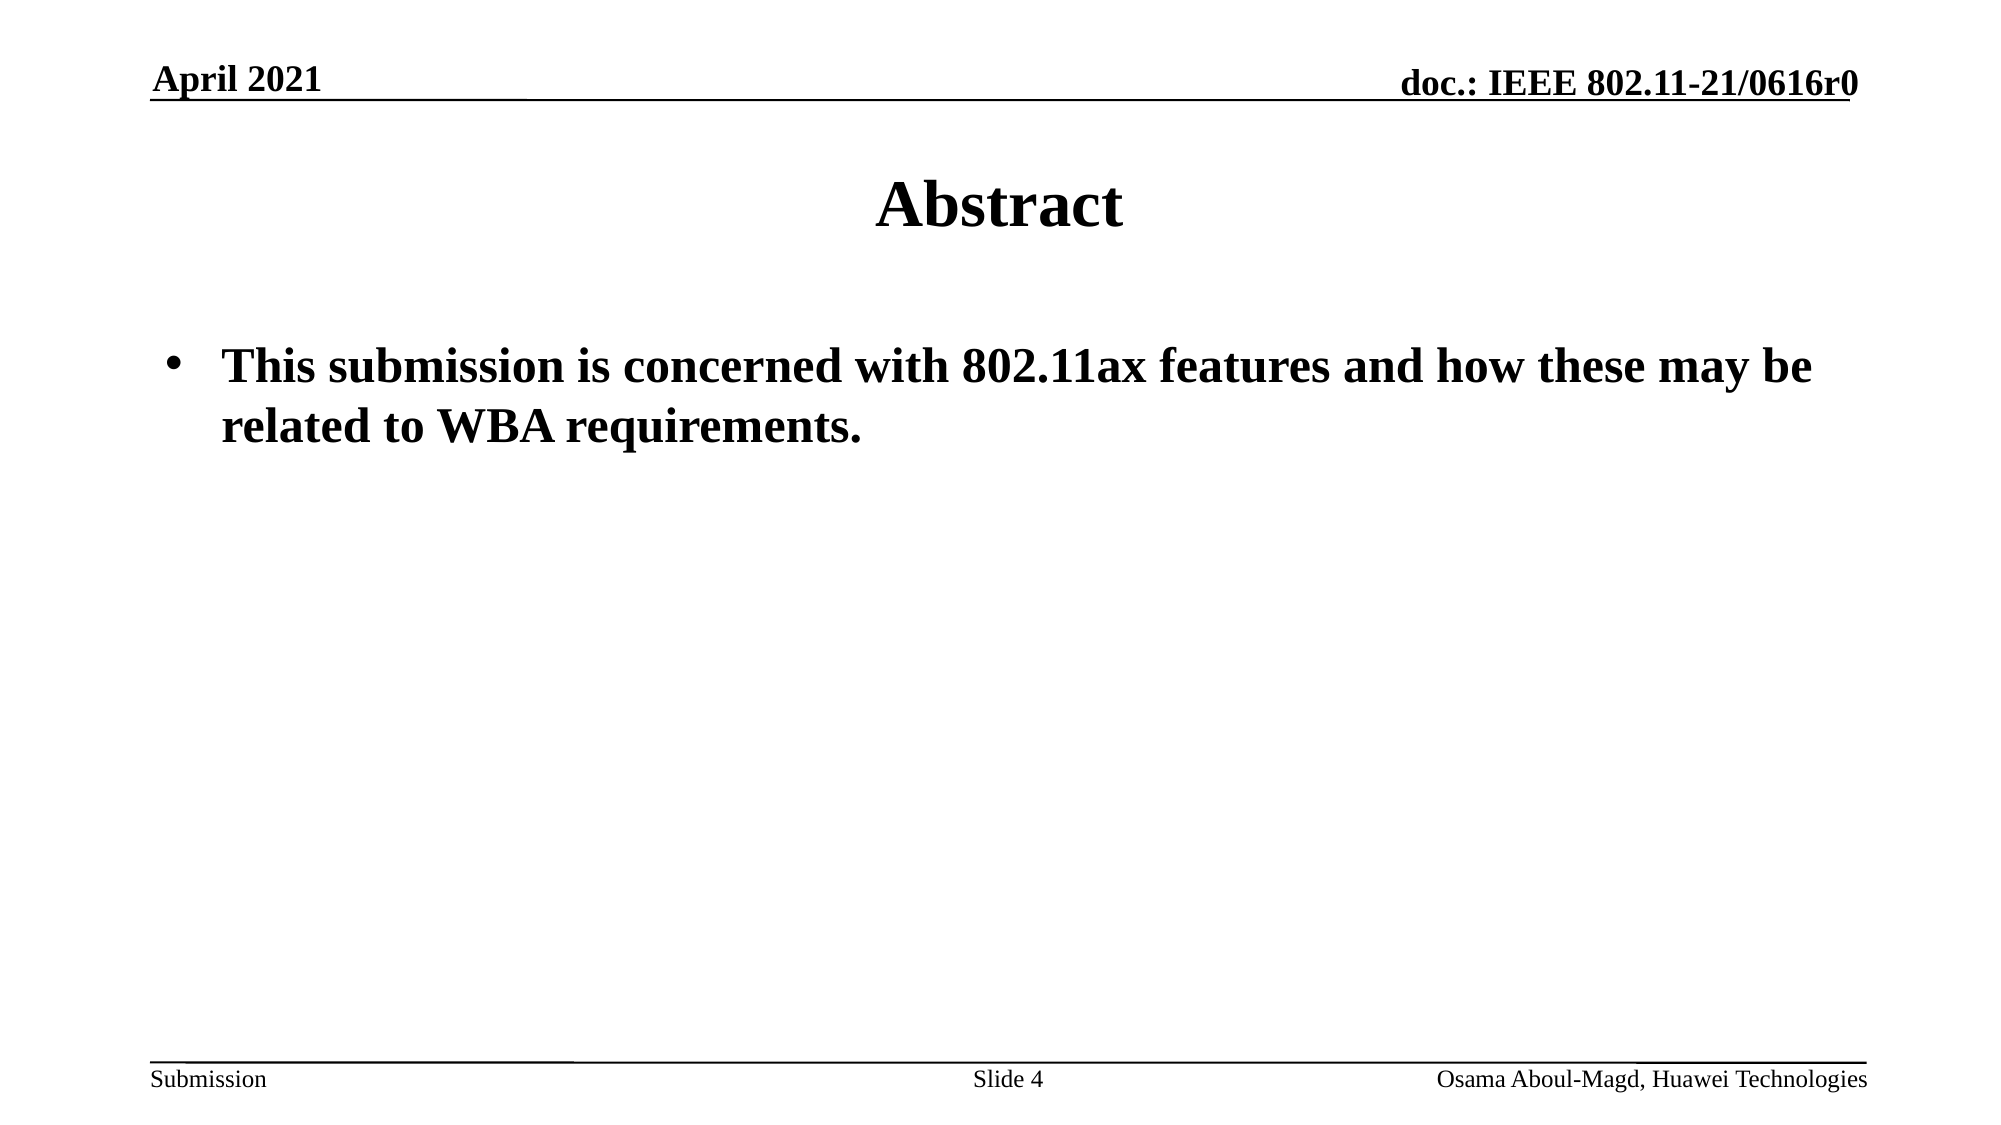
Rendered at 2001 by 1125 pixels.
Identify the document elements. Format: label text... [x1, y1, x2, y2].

slide_number Slide 4 [950, 1061, 1067, 1123]
title Abstract [149, 112, 1850, 288]
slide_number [152, 54, 563, 100]
footer Osama Aboul-Magd, Huawei Technologies [1171, 1061, 1869, 1093]
list This submission is concerned with 802.11ax features and how these may be related to WBA requirements. [149, 324, 1850, 1000]
